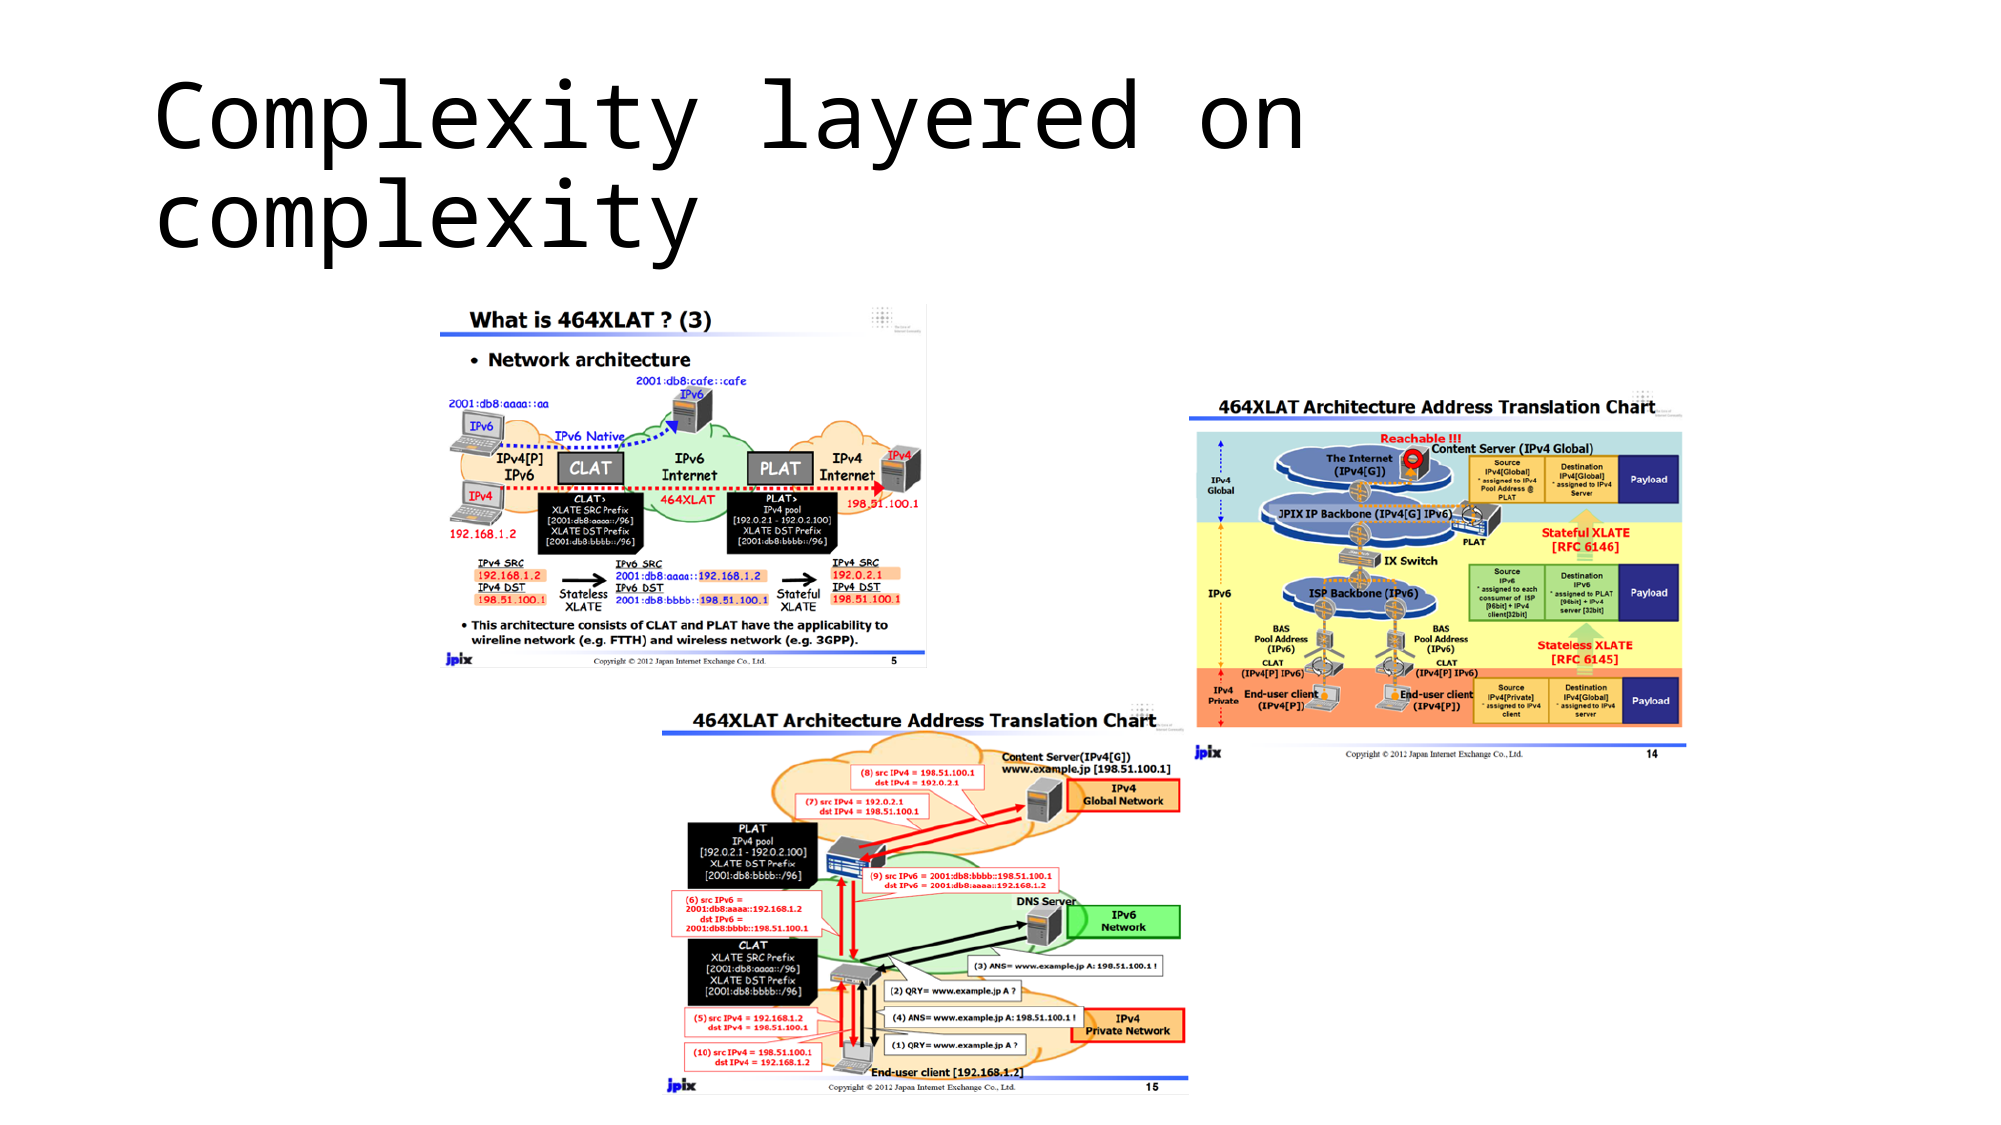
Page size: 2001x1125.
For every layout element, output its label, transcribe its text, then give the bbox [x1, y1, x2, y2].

title Complexity layered on complexity [137, 59, 1863, 278]
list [419, 299, 1735, 1108]
